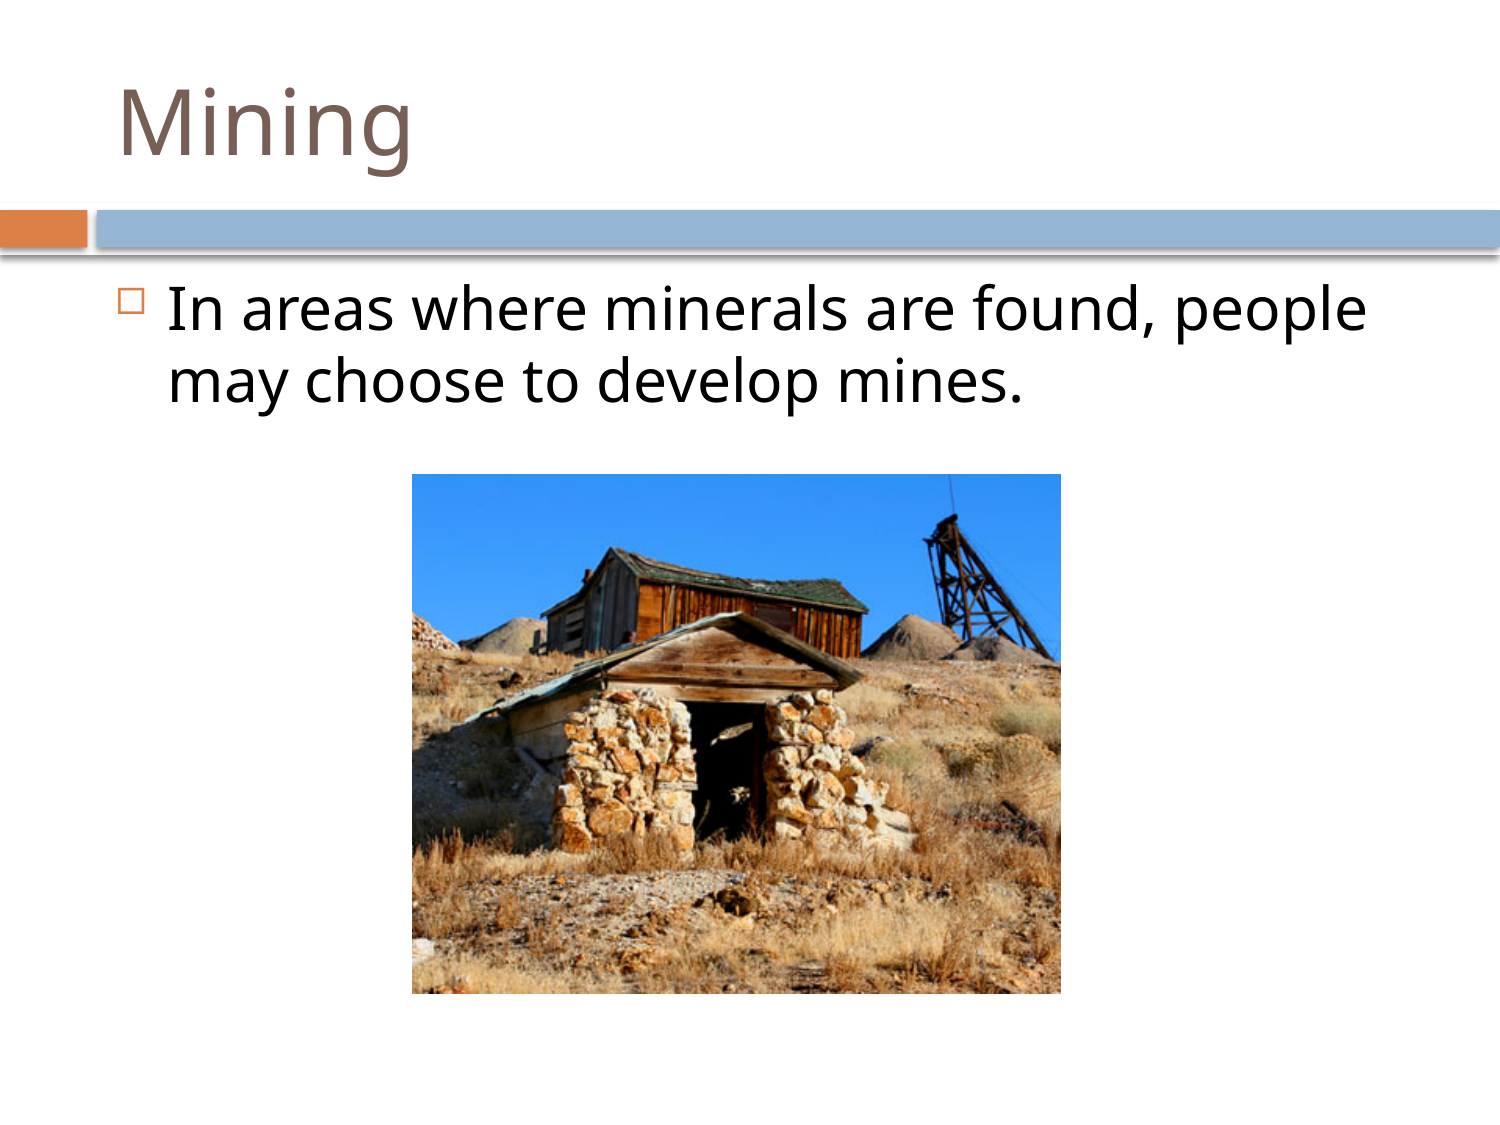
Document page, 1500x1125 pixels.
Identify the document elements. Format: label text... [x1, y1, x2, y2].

title Mining [100, 37, 1438, 200]
list In areas where minerals are found, people may choose to develop mines. [100, 262, 1438, 1000]
picture [412, 474, 1062, 994]
